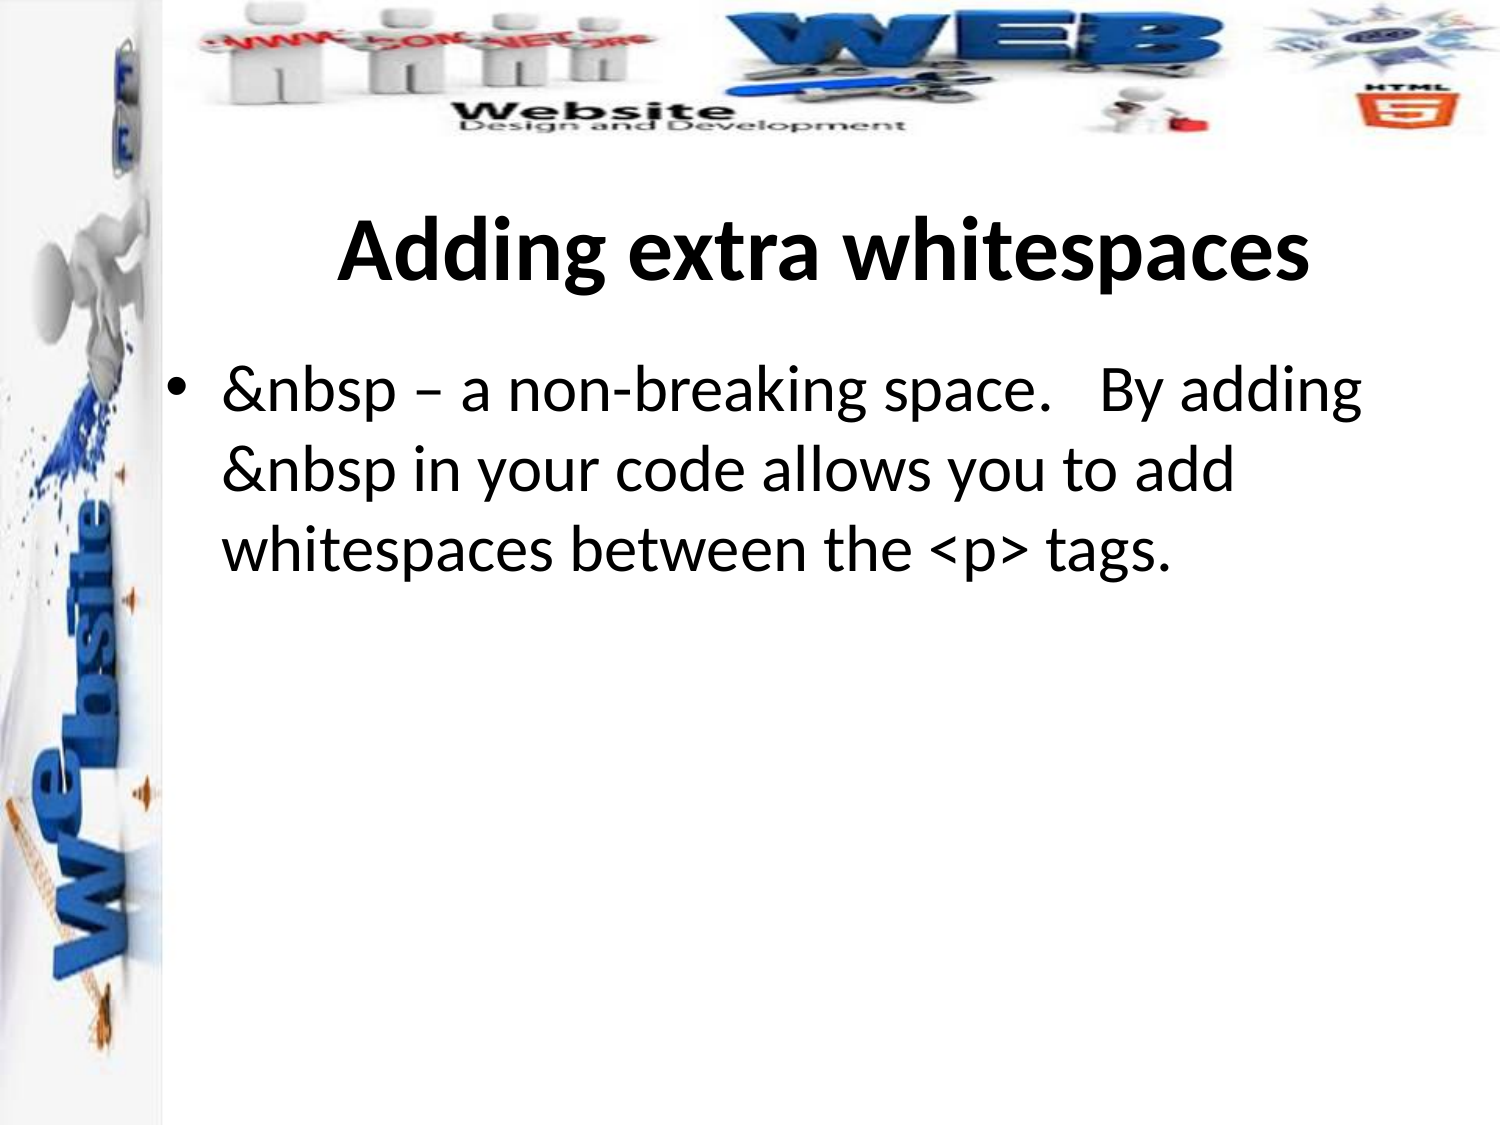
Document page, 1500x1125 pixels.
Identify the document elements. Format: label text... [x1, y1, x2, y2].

title Adding extra whitespaces [150, 149, 1500, 337]
picture [0, 0, 1500, 1125]
list &nbsp – a non-breaking space. By adding &nbsp in your code allows you to add whitespaces between the <p> tags. [150, 337, 1500, 1125]
